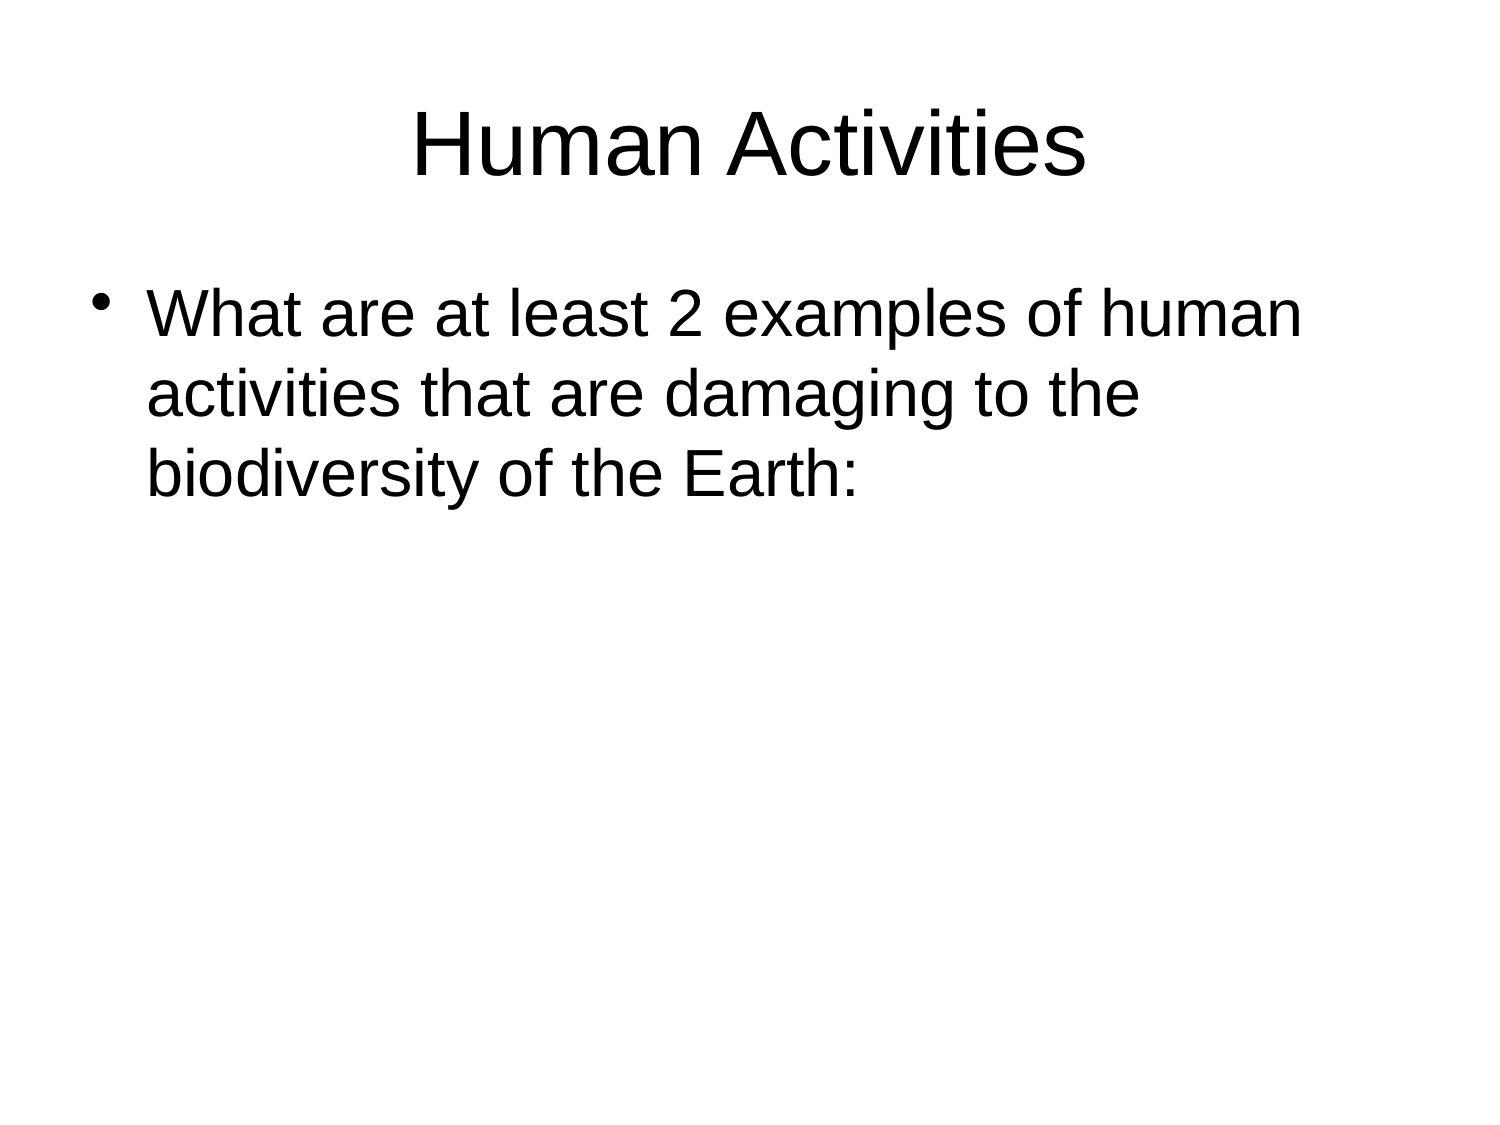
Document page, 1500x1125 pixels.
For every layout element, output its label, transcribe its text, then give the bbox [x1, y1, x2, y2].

list What are at least 2 examples of human activities that are damaging to the biodiversity of the Earth: [75, 262, 1425, 1005]
title Human Activities [75, 45, 1425, 233]
